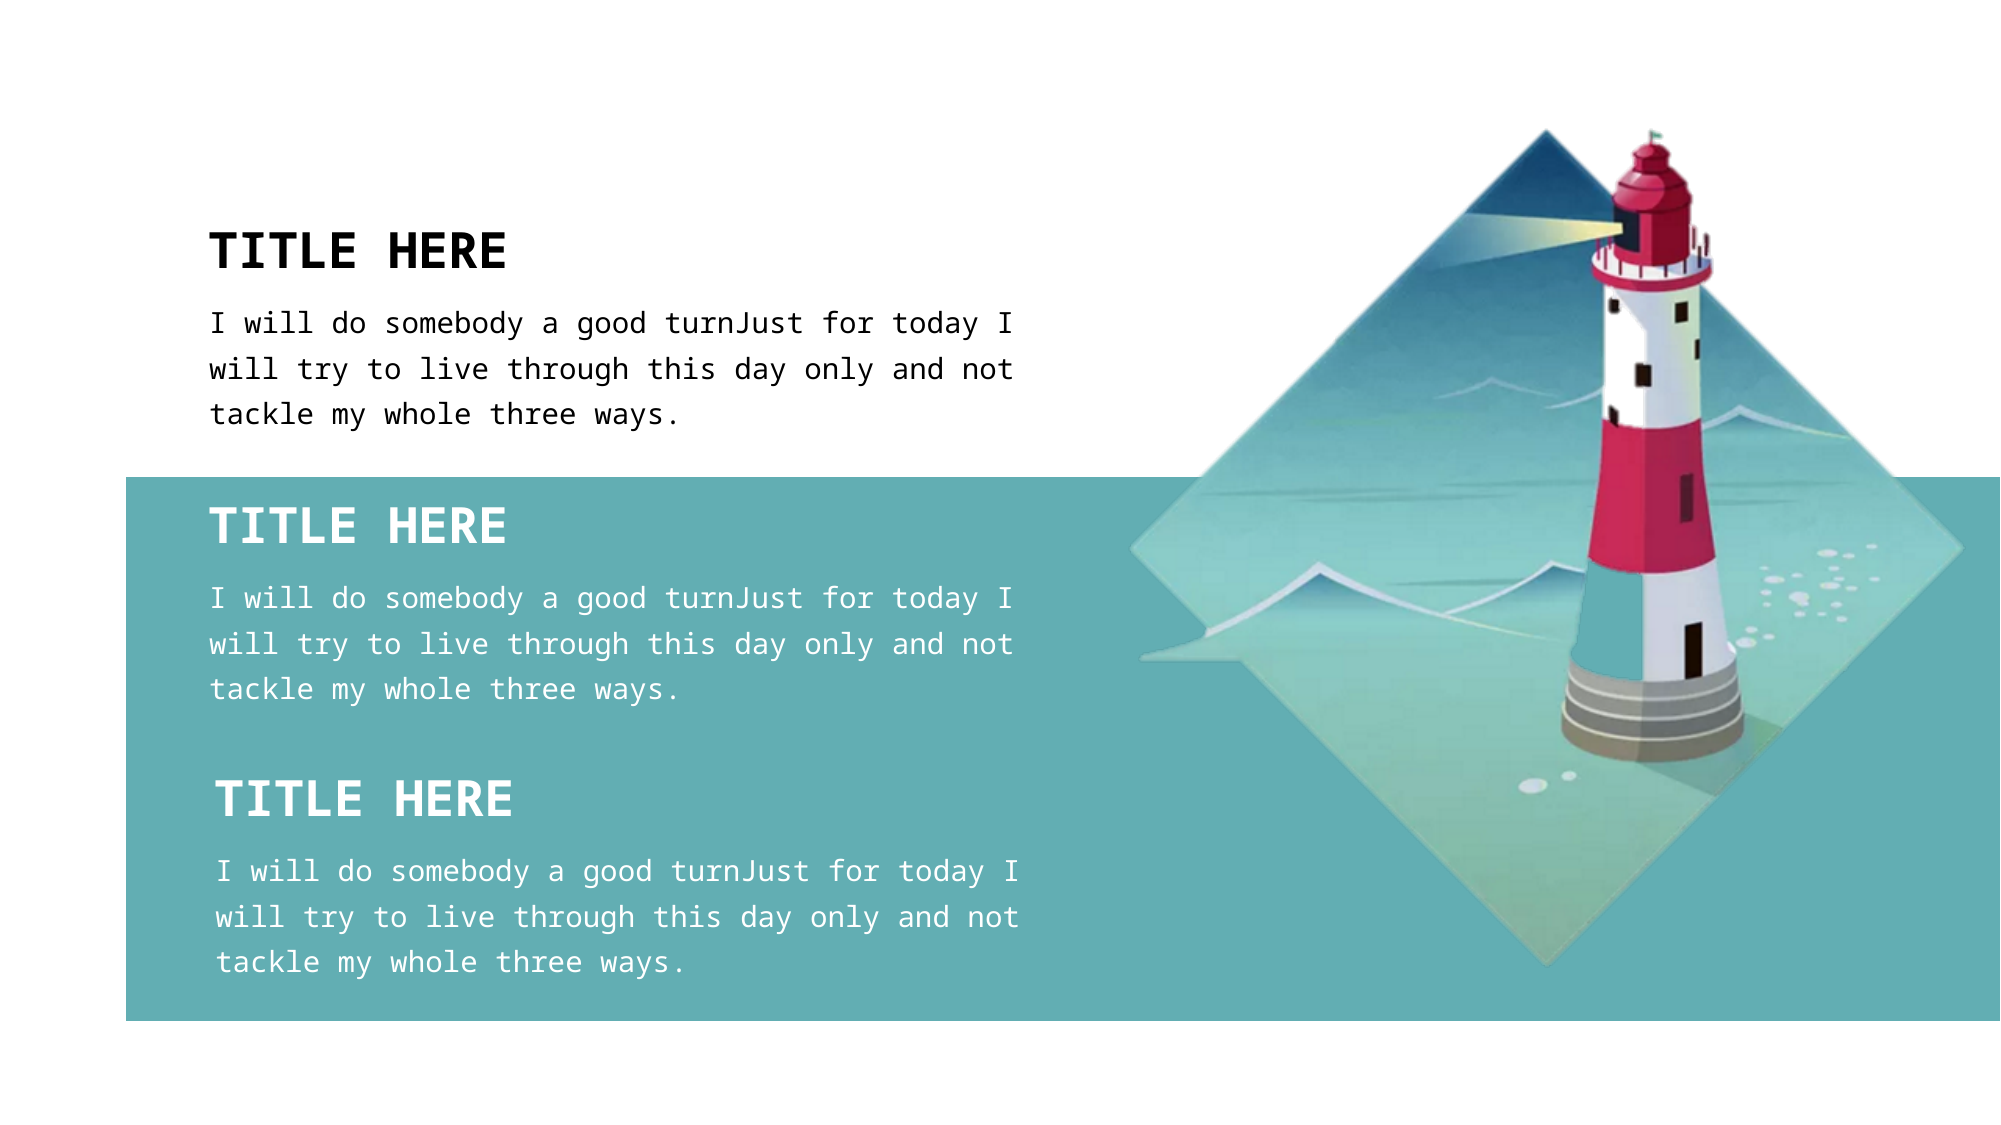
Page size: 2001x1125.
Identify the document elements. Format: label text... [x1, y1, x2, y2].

text_box I will do somebody a good turnJust for today I will try to live through this day only and not tackle my whole three ways. [194, 286, 1033, 438]
text_box TITLE HERE [199, 758, 777, 834]
text_box I will do somebody a good turnJust for today I will try to live through this day only and not tackle my whole three ways. [194, 561, 1033, 713]
text_box [126, 477, 2000, 1021]
text_box TITLE HERE [193, 210, 770, 286]
picture [1098, 82, 2000, 969]
text_box TITLE HERE [193, 486, 770, 561]
text_box I will do somebody a good turnJust for today I will try to live through this day only and not tackle my whole three ways. [200, 834, 1039, 986]
